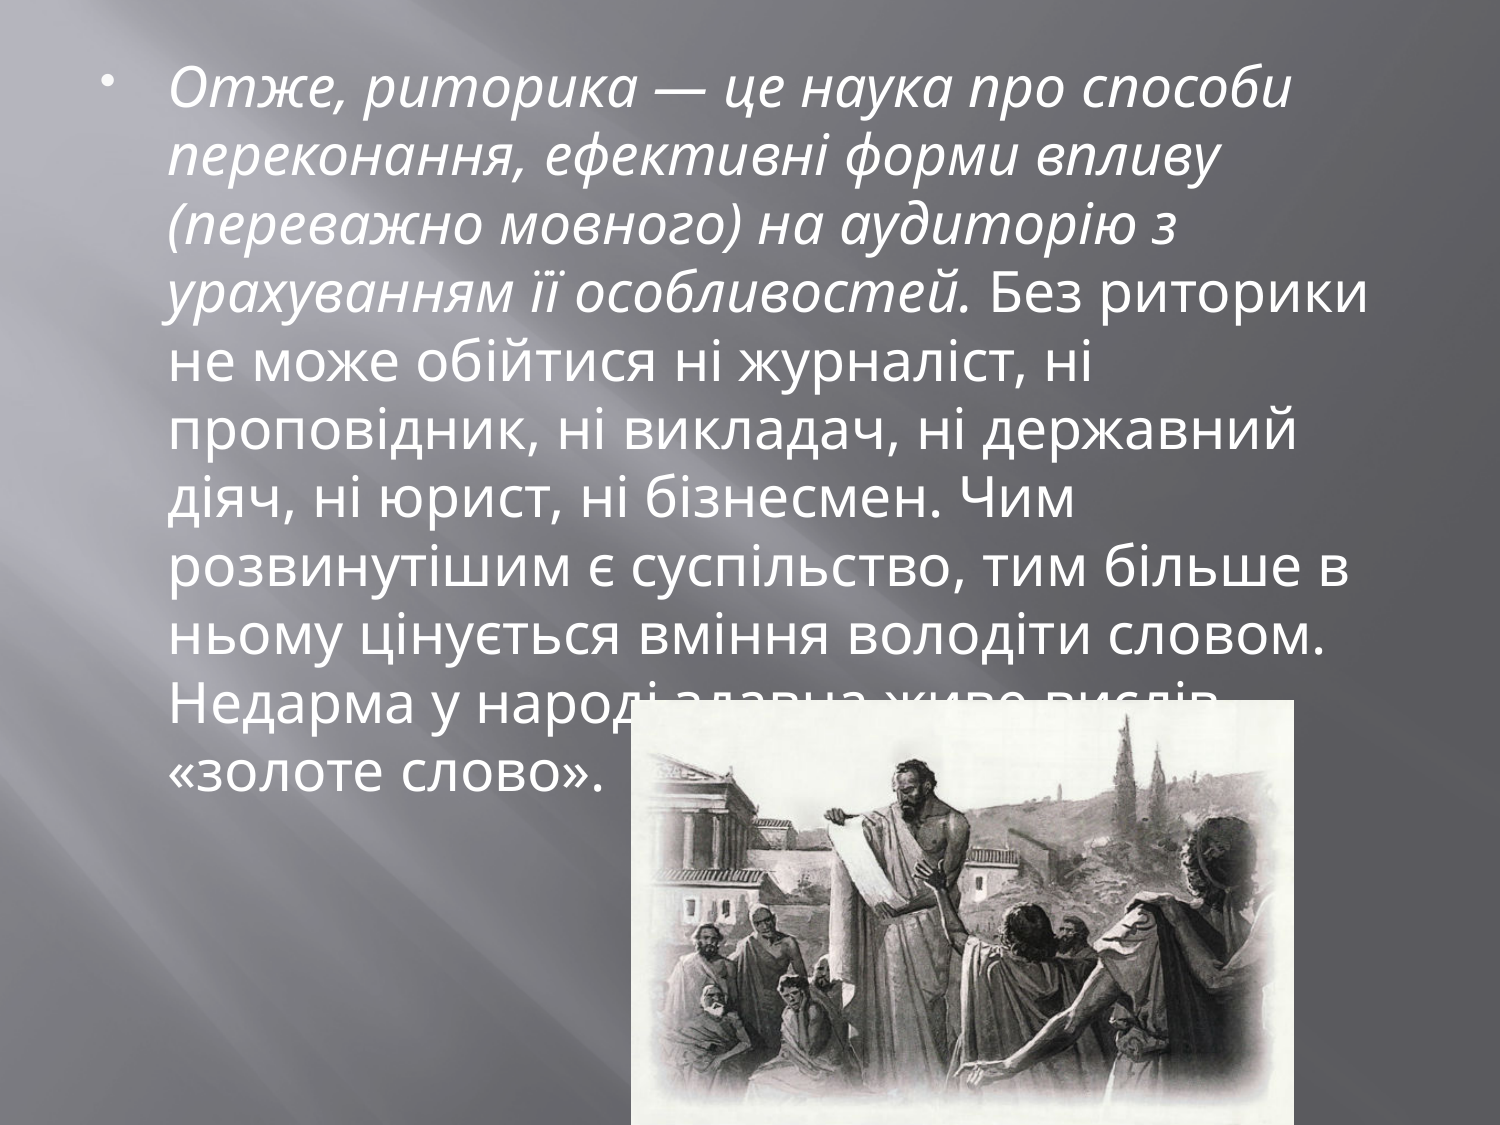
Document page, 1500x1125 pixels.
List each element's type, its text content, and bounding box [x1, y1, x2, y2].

list Отже, риторика — це наука про способи переконання, ефективні форми впливу (переважно мовного) на аудиторію з урахуванням її особливостей. Без риторики не може обійтися ні журналіст, ні проповідник, ні викладач, ні державний діяч, ні юрист, ні бізнесмен. Чим розвинутішим є суспільство, тим більше в ньому цінується вміння володіти словом. Недарма у народі здавна живе вислів «золоте слово». [64, 42, 1415, 816]
picture [631, 700, 1294, 1125]
